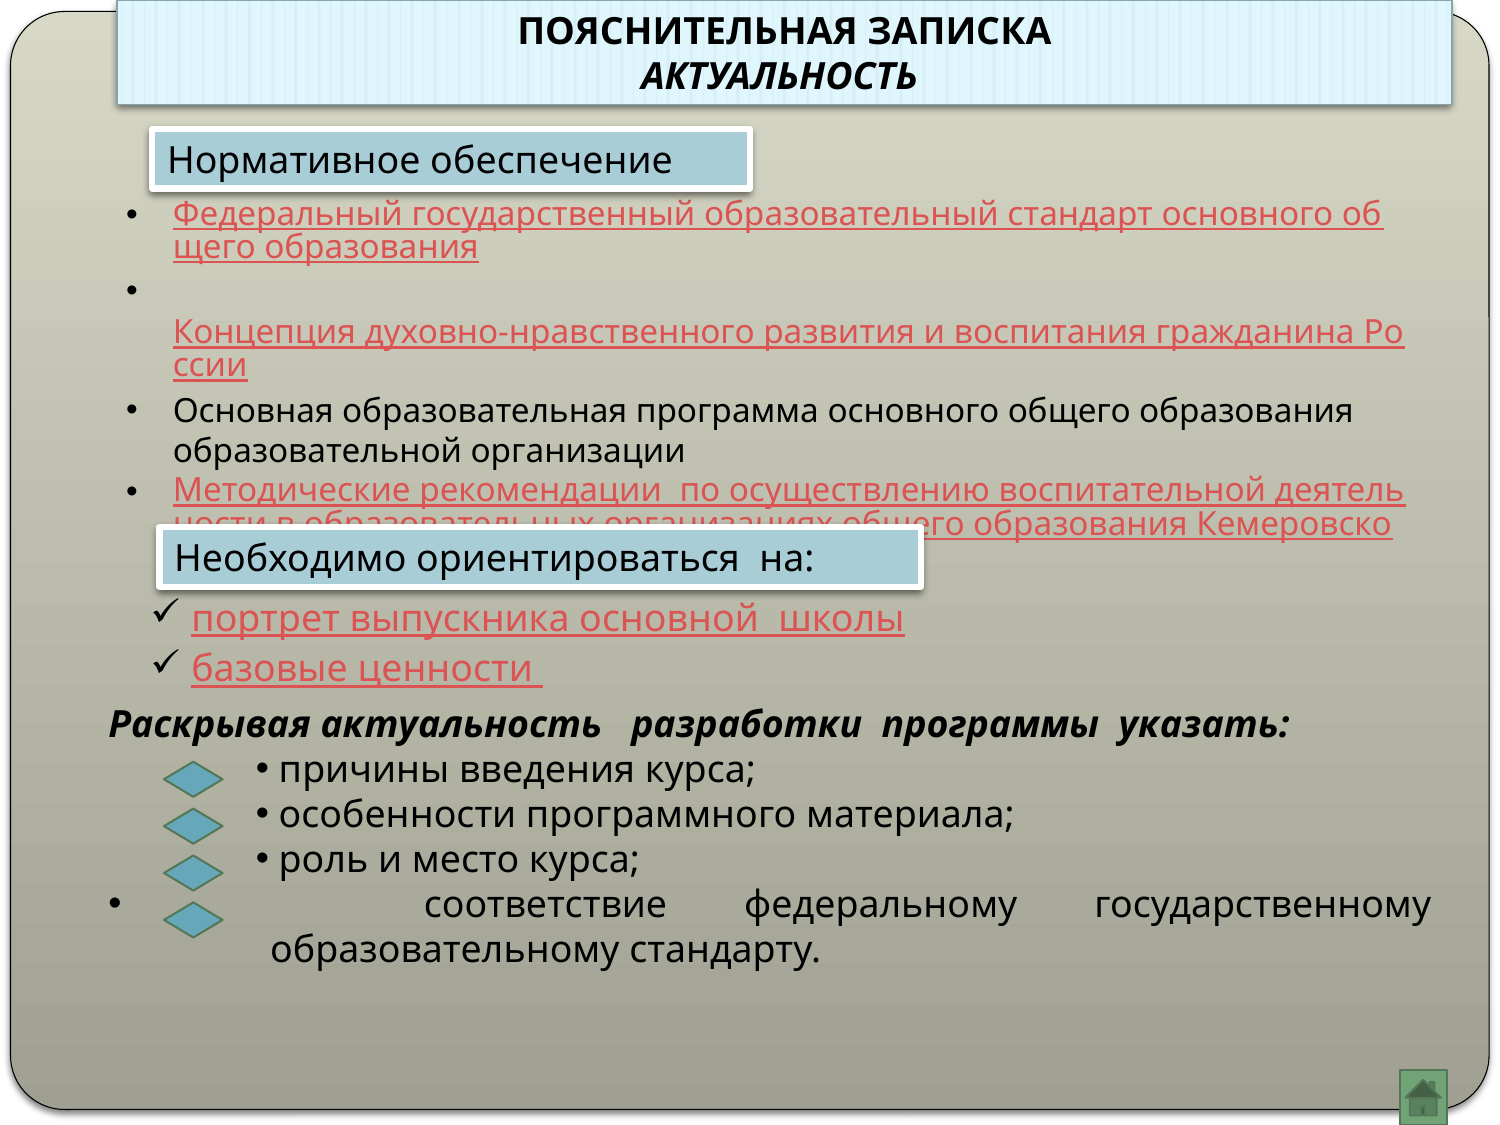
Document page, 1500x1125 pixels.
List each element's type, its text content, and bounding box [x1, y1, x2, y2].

text_box [162, 854, 224, 892]
text_box [162, 807, 224, 845]
text_box [162, 901, 224, 939]
text_box портрет выпускника основной школы базовые ценности [135, 586, 1278, 703]
text_box Нормативное обеспечение [149, 126, 753, 192]
text_box ПОЯСНИТЕЛЬНАЯ ЗАПИСКА АКТУАЛЬНОСТЬ [116, 0, 1453, 105]
text_box Федеральный государственный образовательный стандарт основного общего образования Концепция духовно-нравственного развития и воспитания гражданина России Основная образовательная программа основного общего образования образовательной организации Методические рекомендации по осуществлению воспитательной деятельности в образовательных организациях общего образования Кемеровской области на 2015-2016 учебный год [111, 184, 1424, 455]
text_box Раскрывая актуальность разработки программы указать: причины введения курса; особенности программного материала; роль и место курса; соответствие федеральному государственному образовательному стандарту. [93, 692, 1447, 978]
text_box Необходимо ориентироваться на: [156, 524, 924, 586]
text_box [162, 760, 224, 798]
text_box [1399, 1069, 1448, 1125]
